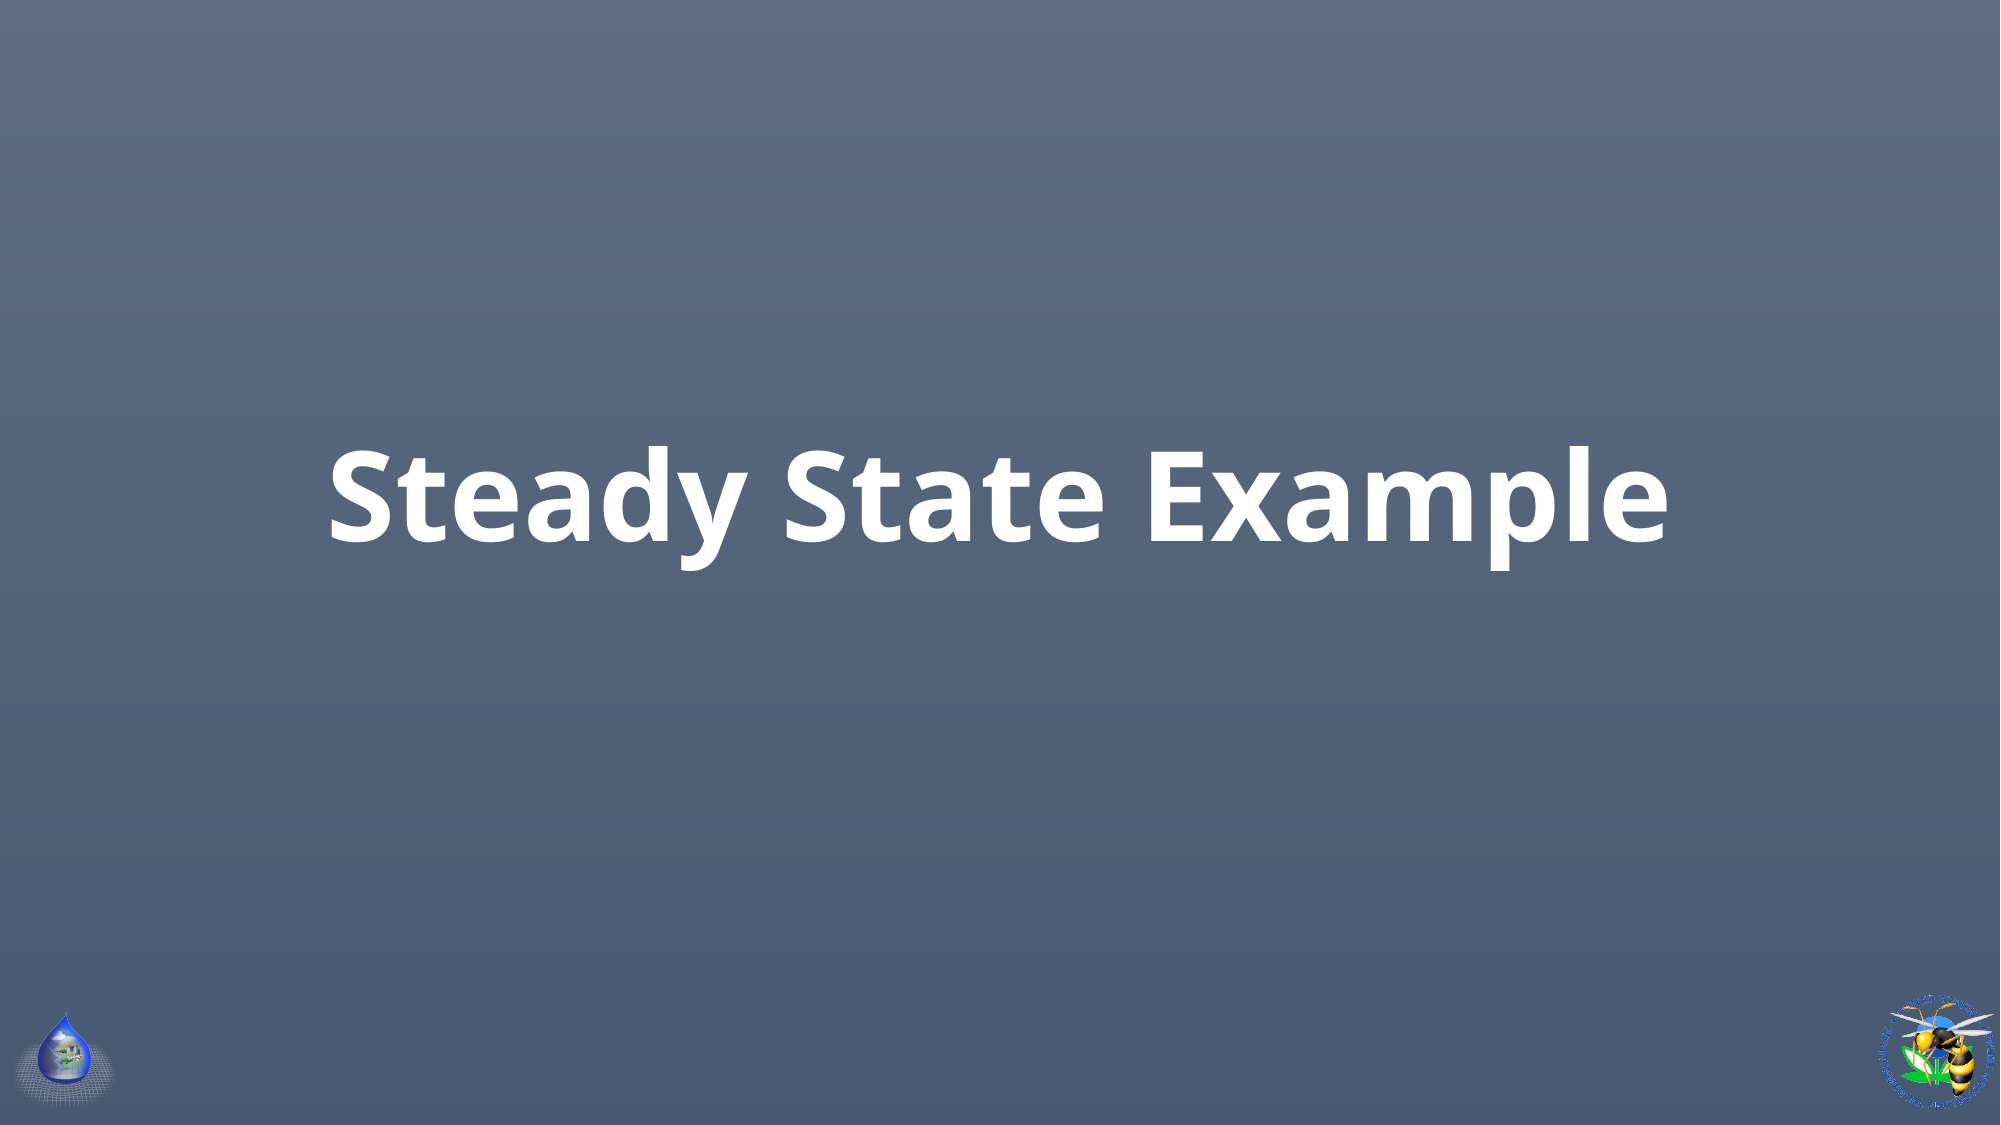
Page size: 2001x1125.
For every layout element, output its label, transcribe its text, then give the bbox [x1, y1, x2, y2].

picture [0, 996, 133, 1117]
title Steady State Example [249, 184, 1750, 576]
picture [1879, 994, 1995, 1110]
